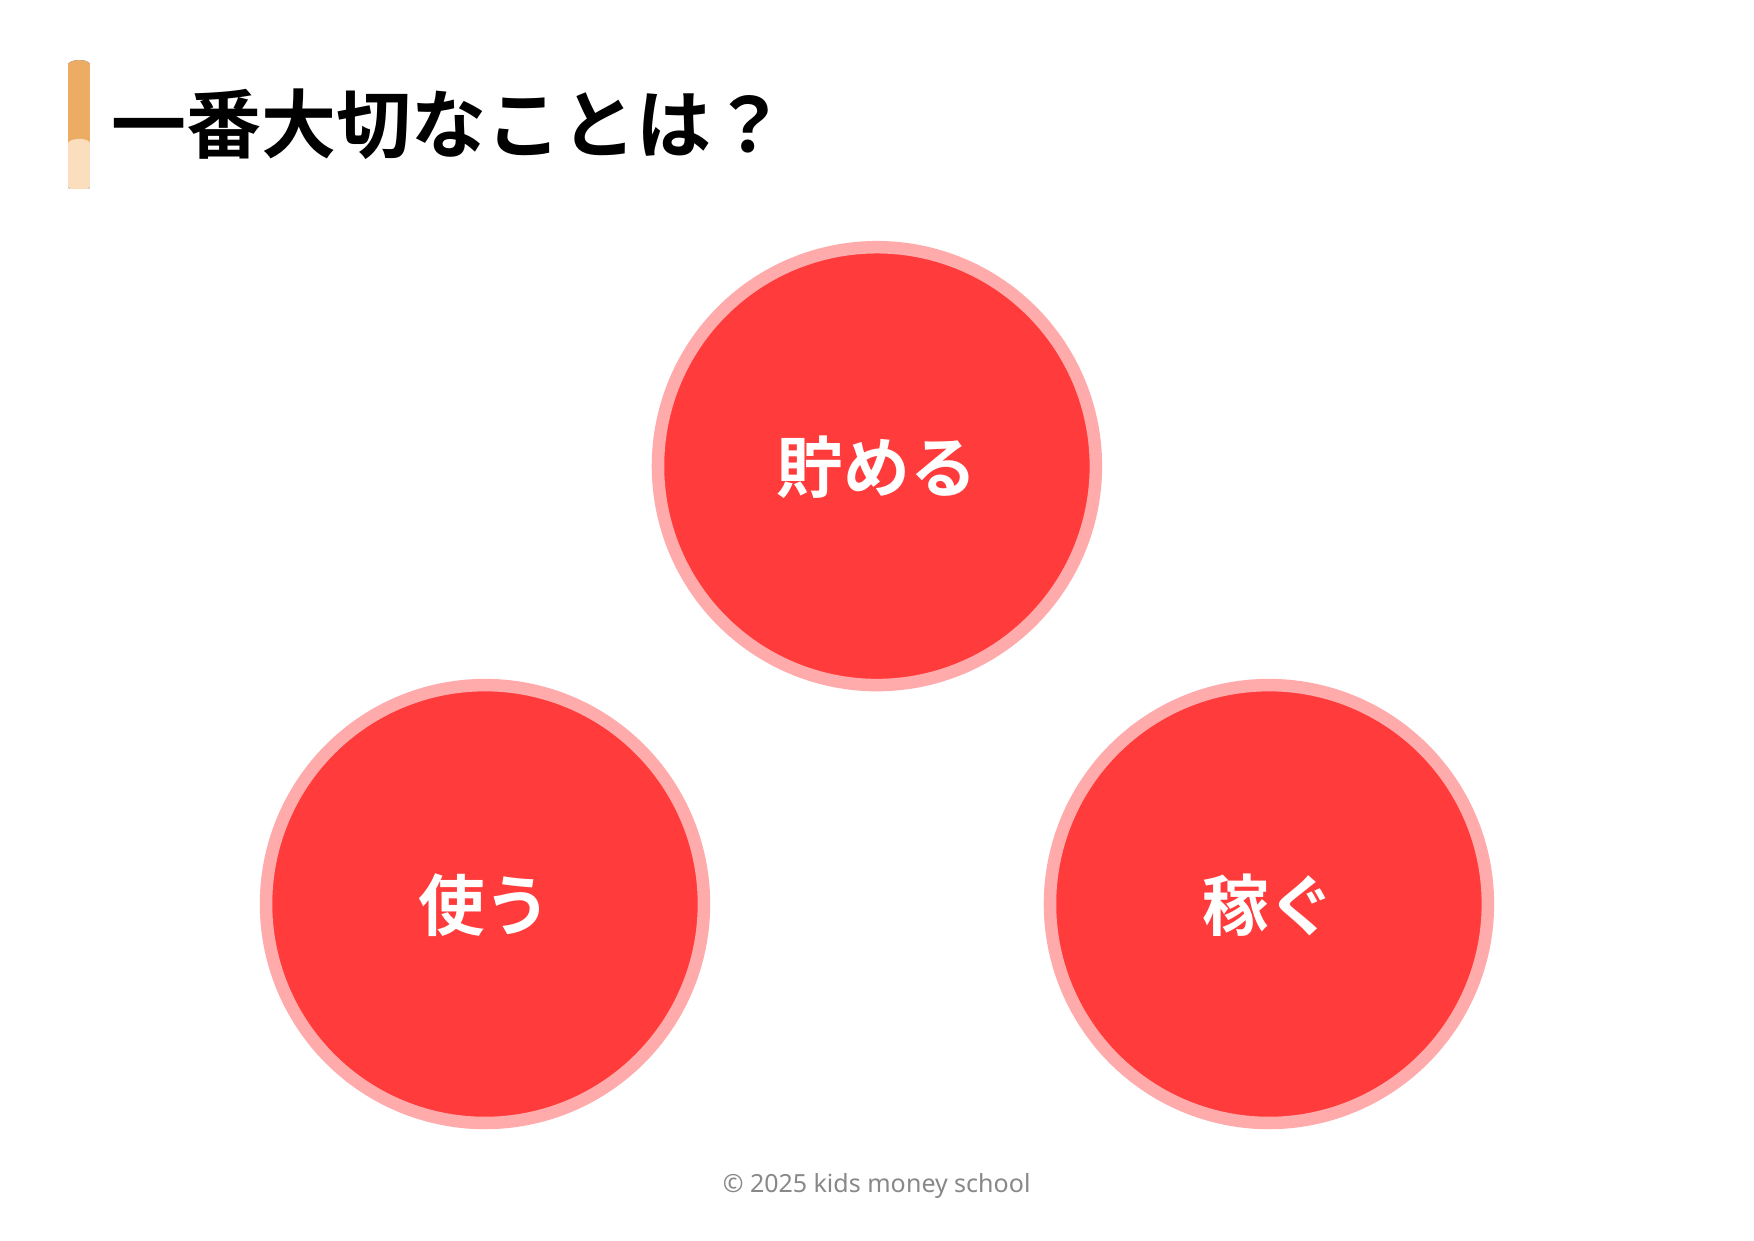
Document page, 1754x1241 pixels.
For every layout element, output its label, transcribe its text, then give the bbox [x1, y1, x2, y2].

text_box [265, 684, 1489, 1124]
text_box 一番大切なことは？ [96, 62, 1460, 183]
picture [68, 59, 91, 189]
text_box 貯める [655, 245, 1098, 683]
